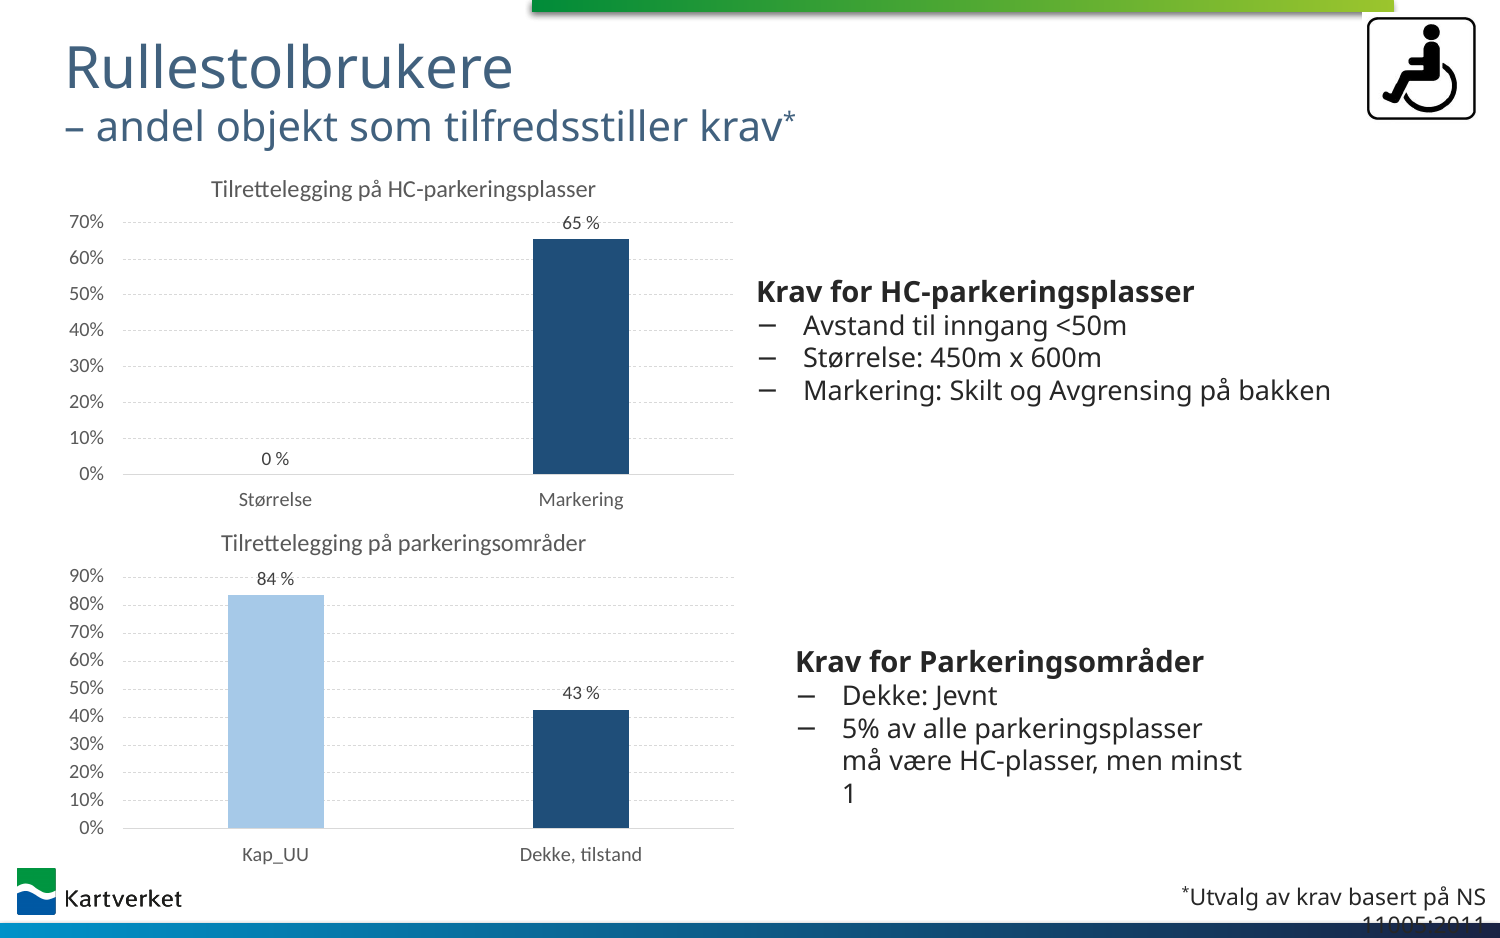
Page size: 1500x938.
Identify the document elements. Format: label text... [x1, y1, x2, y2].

text_box Krav for HC-parkeringsplasser Avstand til inngang <50m Størrelse: 450m x 600m Markering: Skilt og Avgrensing på bakken [750, 265, 1346, 413]
picture [62, 520, 746, 874]
picture [1362, 12, 1481, 126]
text_box Rullestolbrukere – andel objekt som tilfredsstiller krav* [49, 25, 1431, 158]
text_box *Utvalg av krav basert på NS 11005:2011 [1068, 873, 1500, 938]
text_box Krav for Parkeringsområder Dekke: Jevnt 5% av alle parkeringsplasser må være HC-plasser, men minst 1 [780, 636, 1261, 816]
picture [62, 166, 746, 519]
